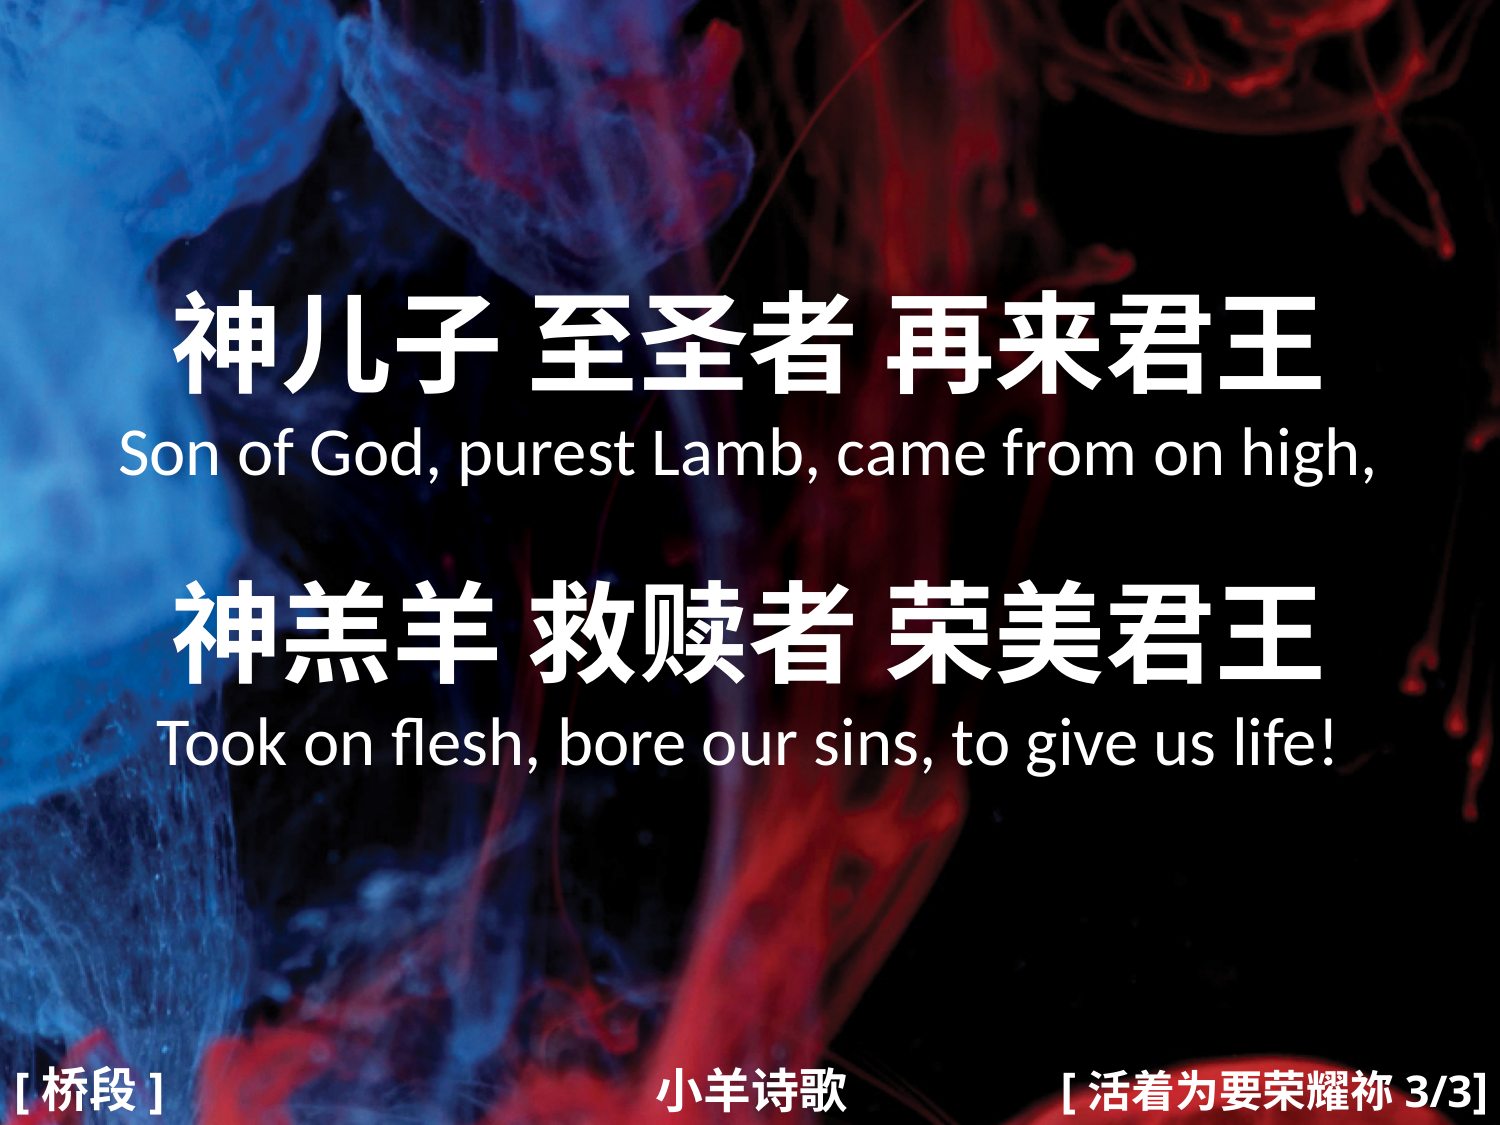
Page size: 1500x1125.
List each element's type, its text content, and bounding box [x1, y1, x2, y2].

text_box [活着为要荣耀祢3/3] [205, 1052, 1500, 1125]
text_box 神儿子 至圣者 再来君王 Son of God, purest Lamb, came from on high, 神羔羊 救赎者 荣美君王 Took on flesh, bore our sins, to give us life! [0, 267, 1499, 931]
text_box [桥段] [0, 1052, 205, 1125]
picture [0, 0, 1500, 1052]
